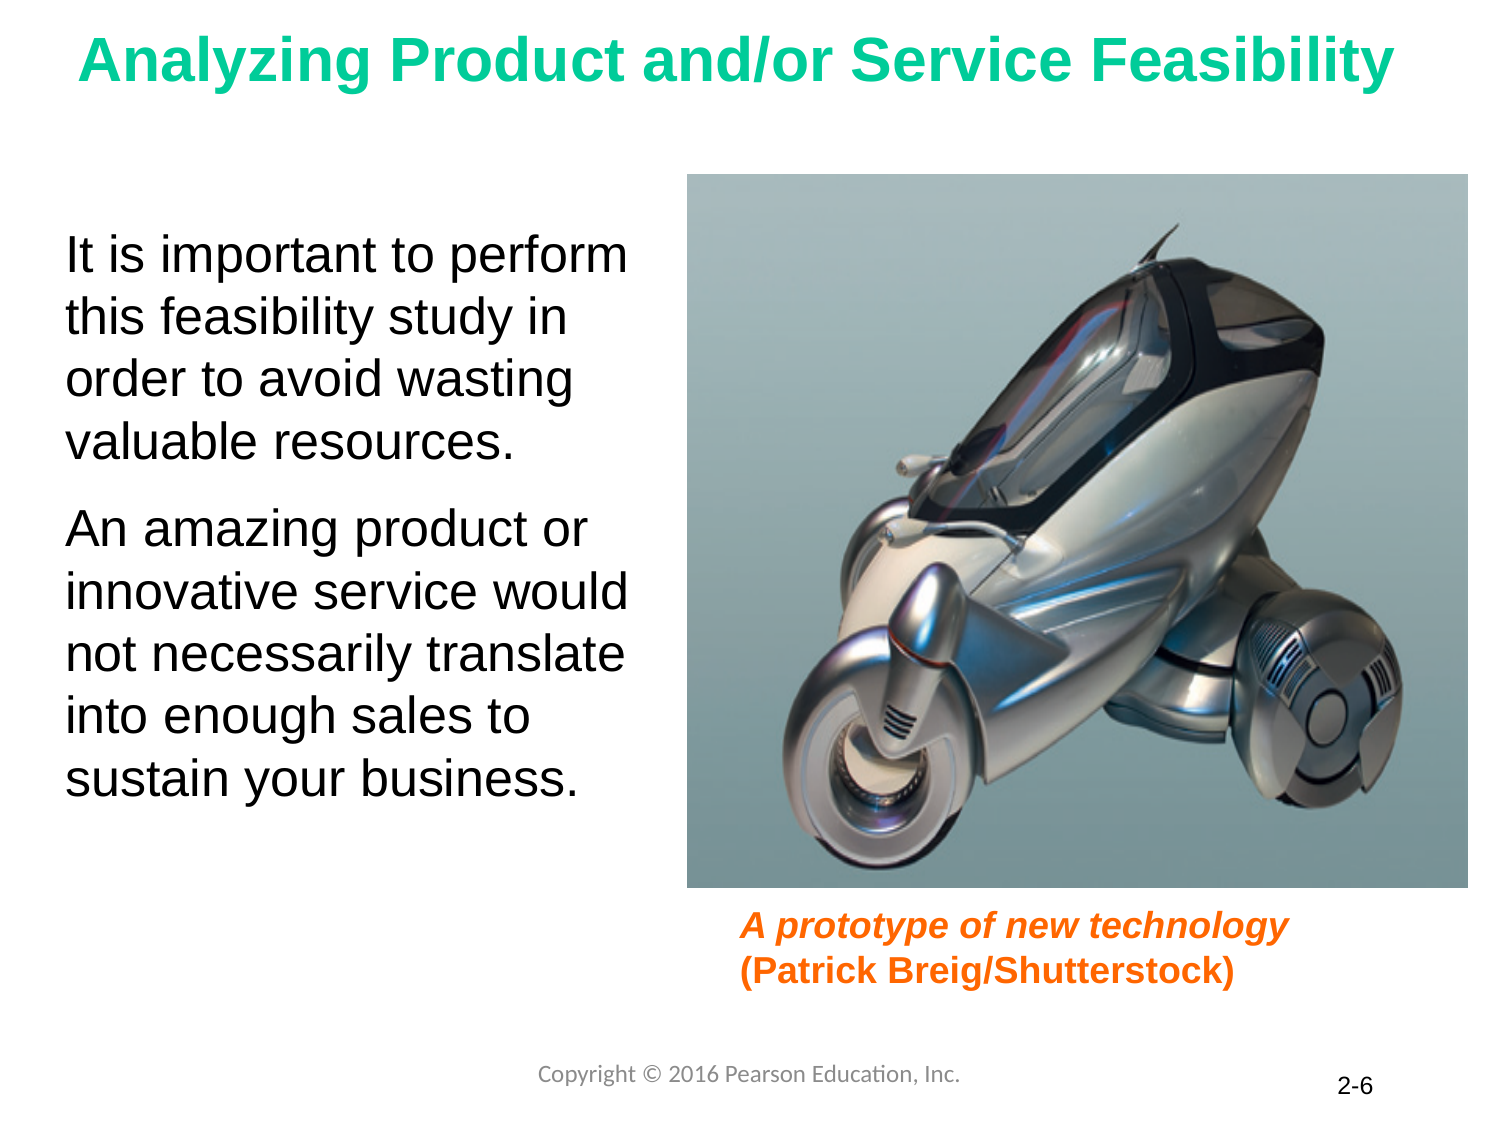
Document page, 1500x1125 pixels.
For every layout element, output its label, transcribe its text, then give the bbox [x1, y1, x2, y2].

picture [687, 174, 1468, 888]
footer Copyright © 2016 Pearson Education, Inc. [512, 1042, 988, 1103]
list It is important to perform this feasibility study in order to avoid wasting valuable resources. An amazing product or innovative service would not necessarily translate into enough sales to sustain your business. [50, 212, 688, 955]
text_box A prototype of new technology (Patrick Breig/Shutterstock) [724, 893, 1475, 998]
title Analyzing Product and/or Service Feasibility [62, 0, 1450, 150]
